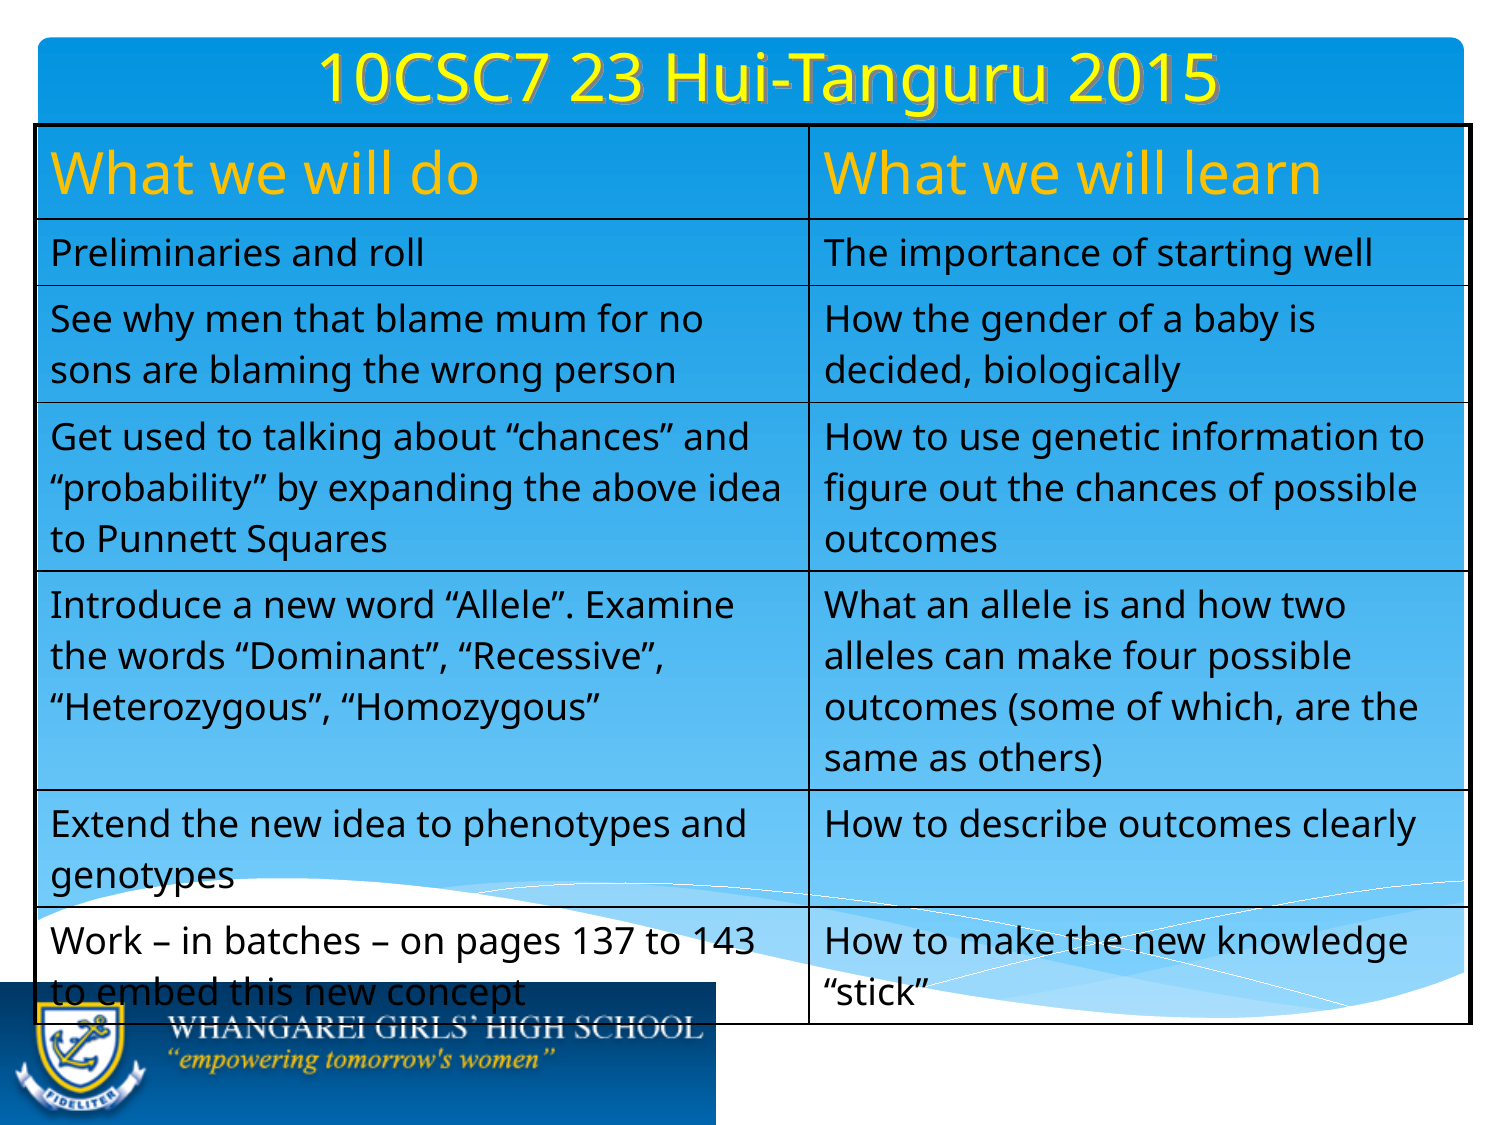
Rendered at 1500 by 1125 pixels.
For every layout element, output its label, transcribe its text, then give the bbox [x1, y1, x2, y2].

table_cell How to use genetic information to figure out the chances of possible outcomes [810, 403, 1468, 570]
table_cell The importance of starting well [810, 220, 1468, 285]
table_cell Extend the new idea to phenotypes and genotypes [37, 791, 808, 906]
table_header What we will do [37, 127, 808, 218]
table_cell How to make the new knowledge “stick” [810, 908, 1468, 1023]
table_cell See why men that blame mum for no sons are blaming the wrong person [37, 286, 808, 402]
table_cell Get used to talking about “chances” and “probability” by expanding the above idea to Punnett Squares [37, 403, 808, 570]
table_cell Work – in batches – on pages 137 to 143 to embed this new concept [37, 908, 808, 1023]
table_header What we will learn [810, 127, 1468, 218]
table_cell Preliminaries and roll [37, 220, 808, 285]
text_box 10CSC7 23 Hui-Tanguru 2015 [162, 24, 1375, 123]
picture [0, 982, 716, 1125]
table_cell How the gender of a baby is decided, biologically [810, 286, 1468, 402]
table_cell What an allele is and how two alleles can make four possible outcomes (some of which, are the same as others) [810, 572, 1468, 789]
table_cell How to describe outcomes clearly [810, 791, 1468, 906]
table_cell Introduce a new word “Allele”. Examine the words “Dominant”, “Recessive”, “Heterozygous”, “Homozygous” [37, 572, 808, 789]
